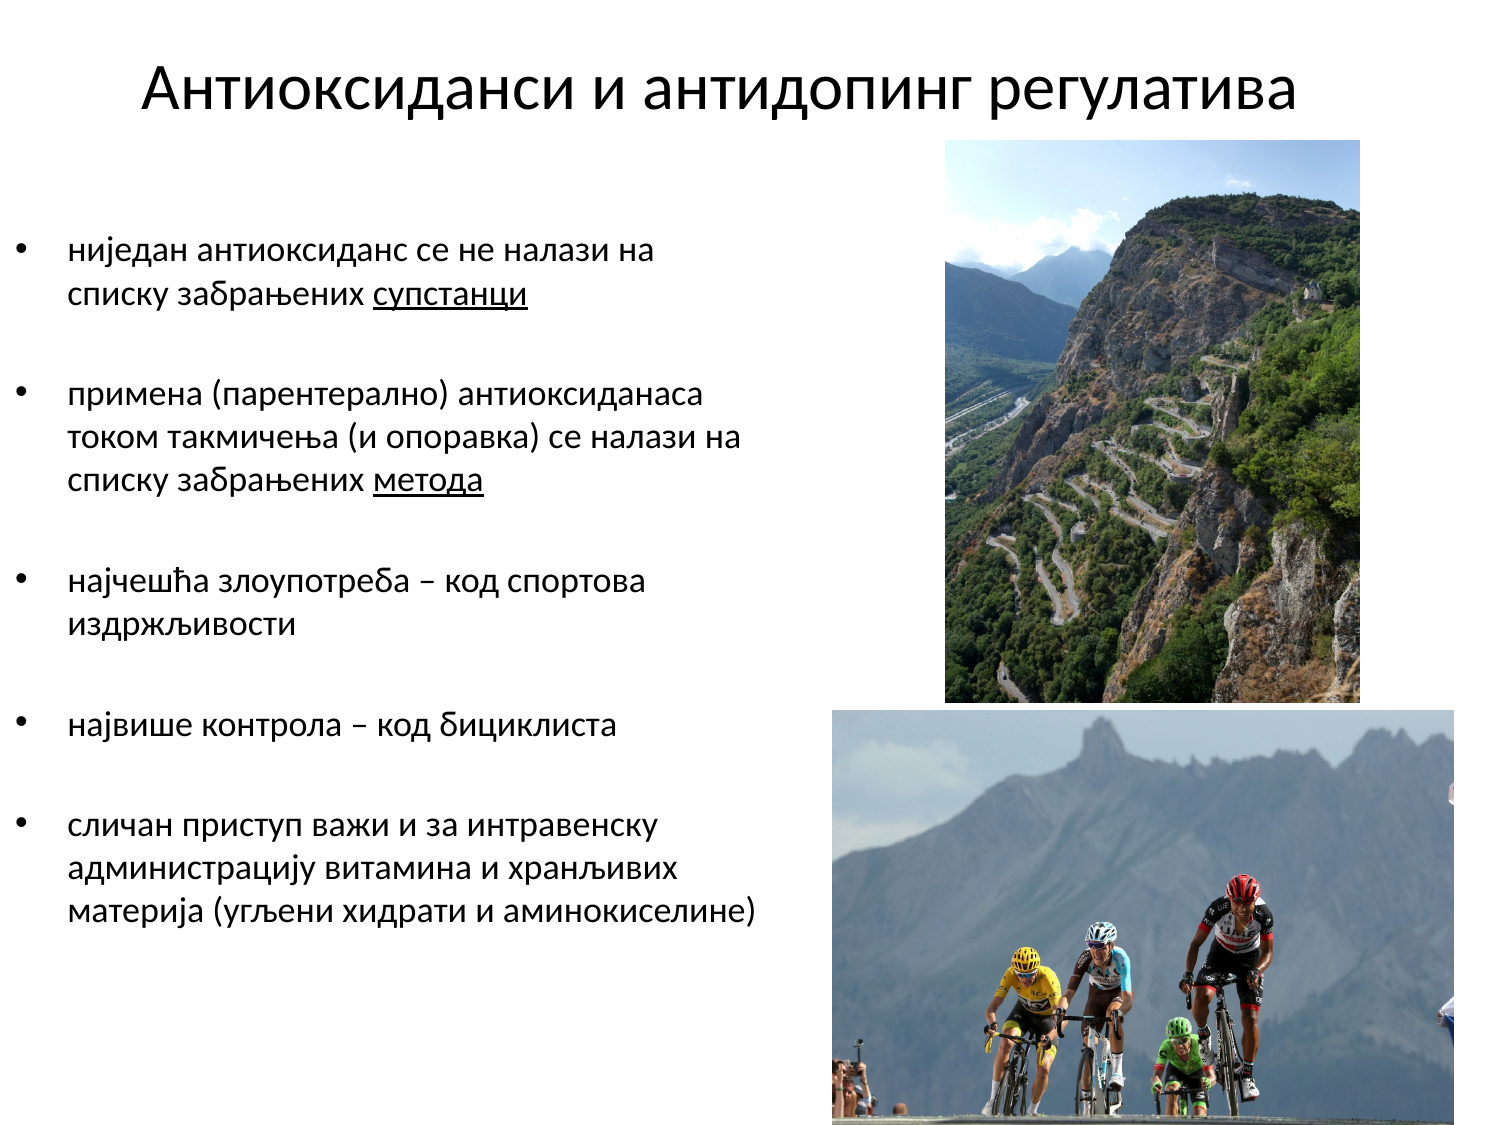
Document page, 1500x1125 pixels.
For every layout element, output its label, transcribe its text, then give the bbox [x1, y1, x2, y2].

picture [831, 710, 1454, 1125]
list ниједан антиоксиданс се не налази на списку забрањених супстанци примена (парентерално) антиоксиданаса током такмичења (и опоравка) се налази на списку забрањених метода најчешћа злоупотреба – код спортова издржљивости највише контрола – код бициклиста сличан приступ важи и за интравенску администрацију витамина и хранљивих материја (угљени хидрати и аминокиселине) [0, 218, 774, 961]
picture [944, 140, 1360, 704]
title Антиоксиданси и антидопинг регулатива [93, 23, 1348, 143]
